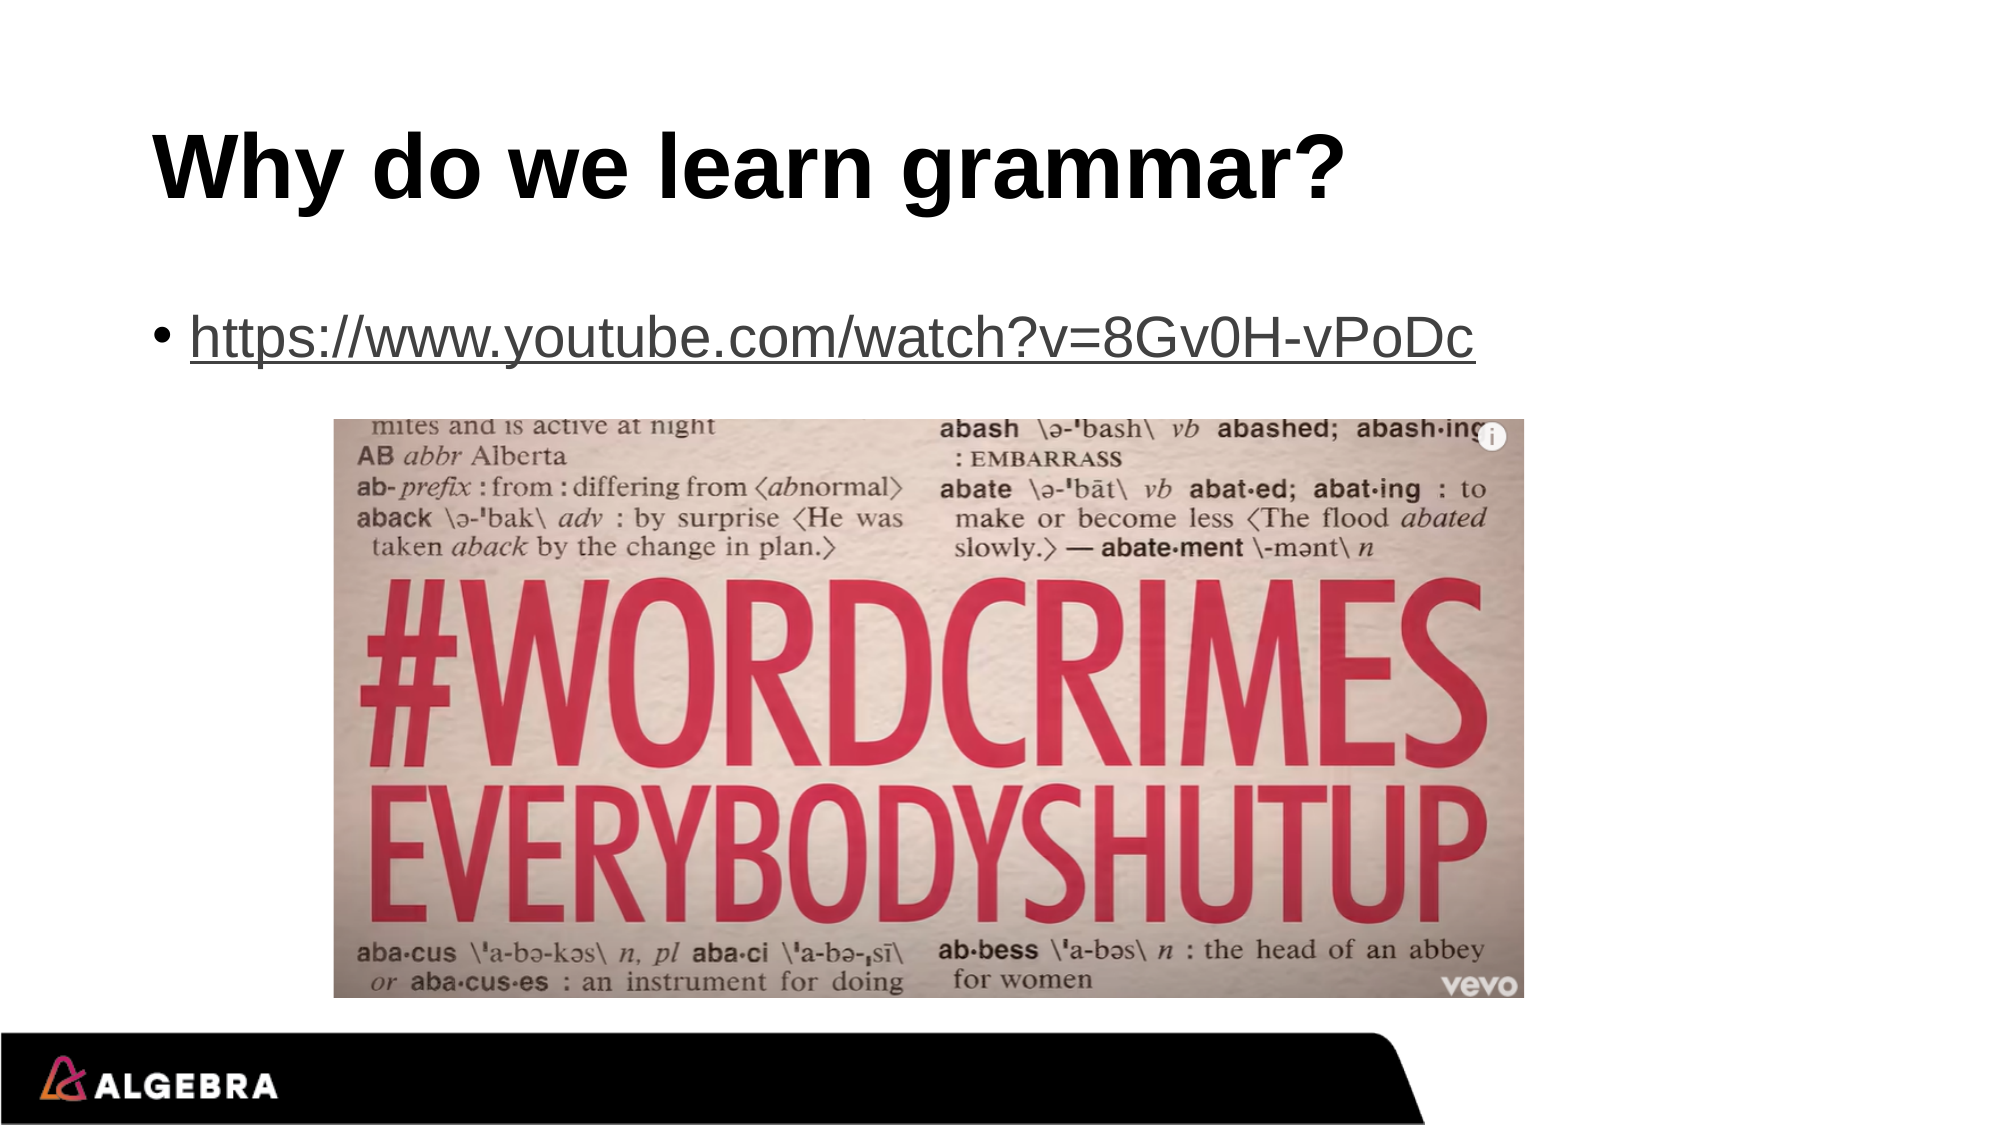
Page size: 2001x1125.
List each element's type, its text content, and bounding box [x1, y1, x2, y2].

picture [333, 419, 1525, 998]
list https://www.youtube.com/watch?v=8Gv0H-vPoDc [137, 299, 1863, 1014]
picture [0, 1032, 1425, 1125]
title Why do we learn grammar? [137, 59, 1863, 278]
